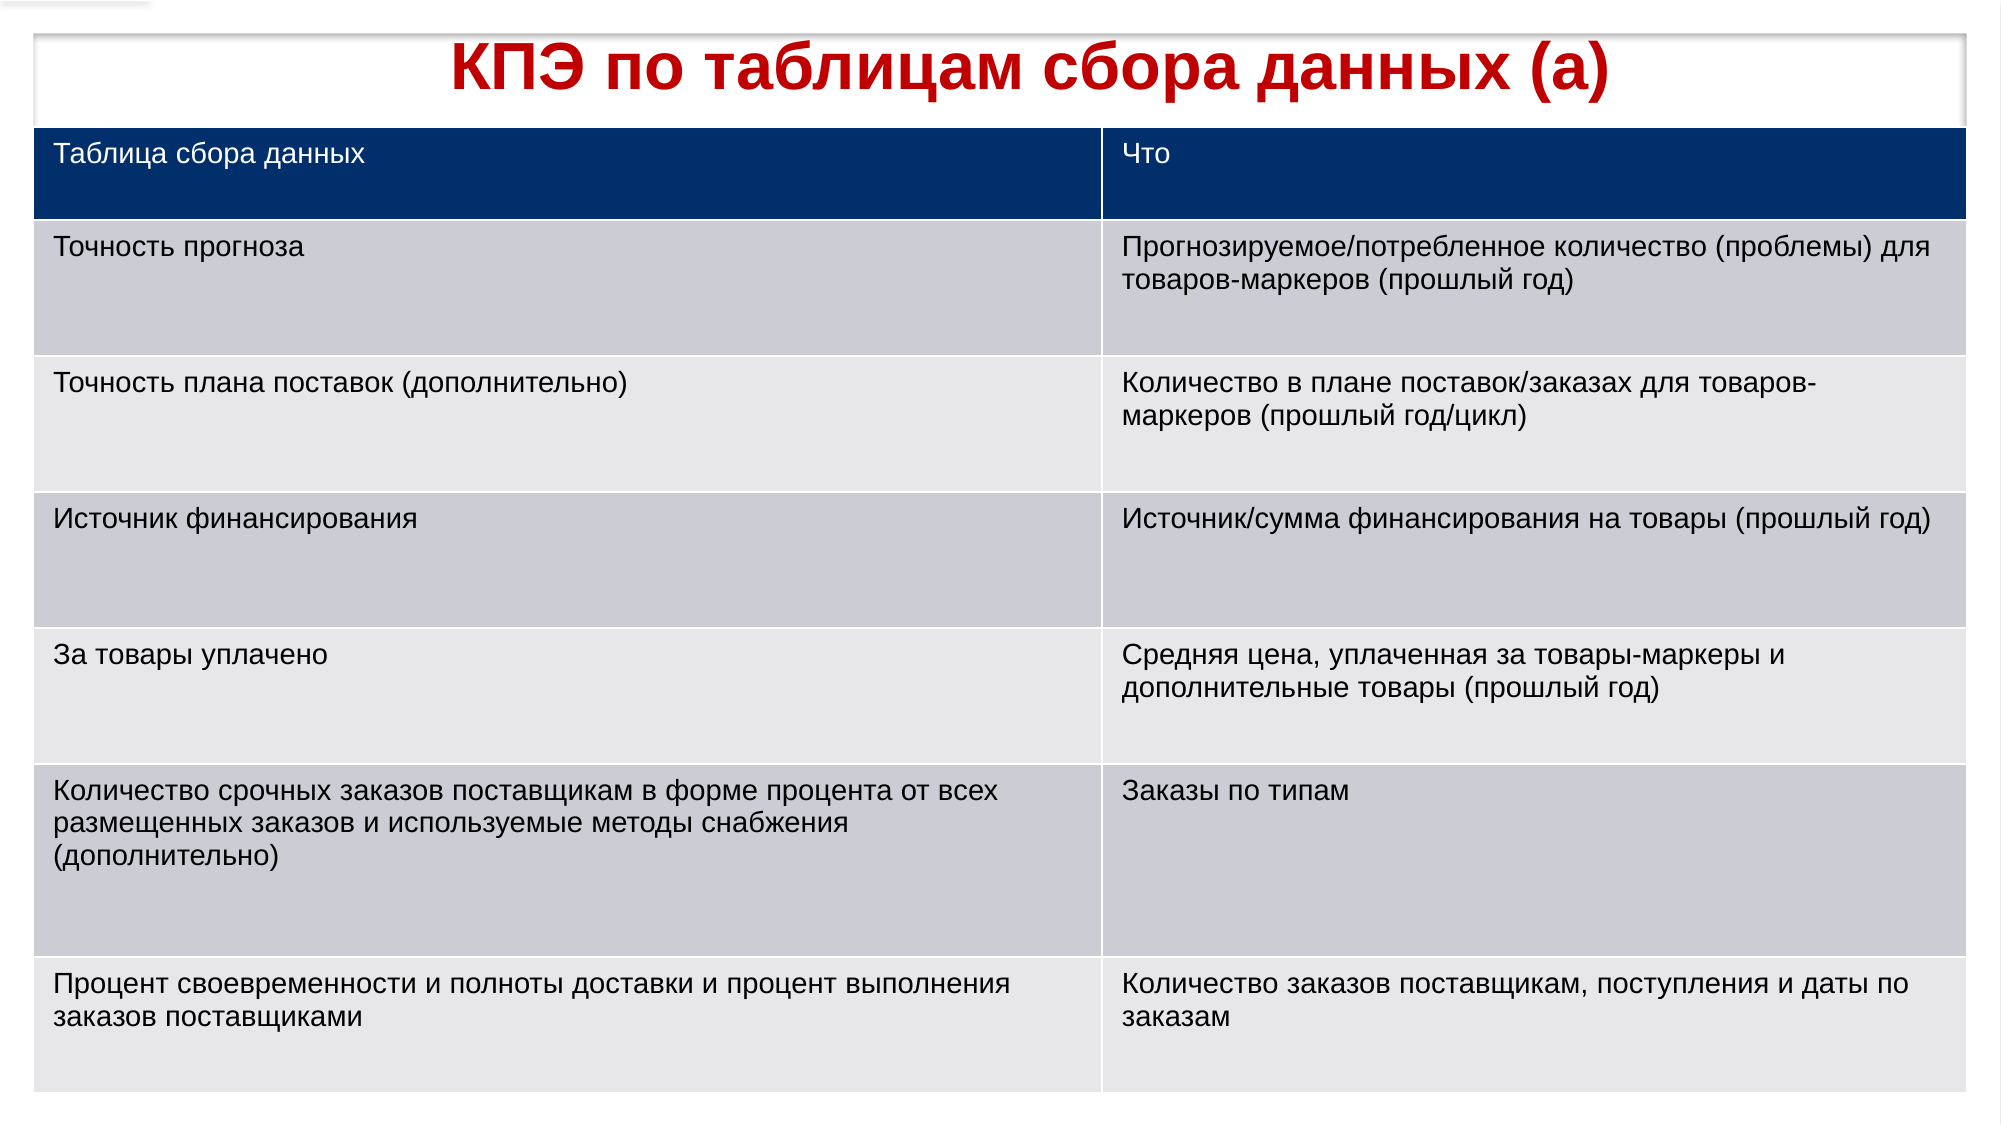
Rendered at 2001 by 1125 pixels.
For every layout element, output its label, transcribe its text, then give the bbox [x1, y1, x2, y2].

title КПЭ по таблицам сбора данных (a) [435, 15, 2000, 111]
table_cell Источник/сумма финансирования на товары (прошлый год) [1103, 493, 1966, 627]
table_cell Процент своевременности и полноты доставки и процент выполнения заказов поставщиками [34, 958, 1101, 1092]
table_cell Точность плана поставок (дополнительно) [34, 357, 1101, 491]
table_cell Прогнозируемое/потребленное количество (проблемы) для товаров-маркеров (прошлый год) [1103, 221, 1966, 355]
table_cell Количество в плане поставок/заказах для товаров-маркеров (прошлый год/цикл) [1103, 357, 1966, 491]
table_cell За товары уплачено [34, 629, 1101, 763]
table_header Таблица сбора данных [34, 128, 1101, 219]
table_cell Источник финансирования [34, 493, 1101, 627]
table_cell Точность прогноза [34, 221, 1101, 355]
table_cell Средняя цена, уплаченная за товары-маркеры и дополнительные товары (прошлый год) [1103, 629, 1966, 763]
table_cell Заказы по типам [1103, 765, 1966, 956]
table_cell Количество срочных заказов поставщикам в форме процента от всех размещенных заказов и используемые методы снабжения (дополнительно) [34, 765, 1101, 956]
table_header Что [1103, 128, 1966, 219]
table_cell Количество заказов поставщикам, поступления и даты по заказам [1103, 958, 1966, 1092]
